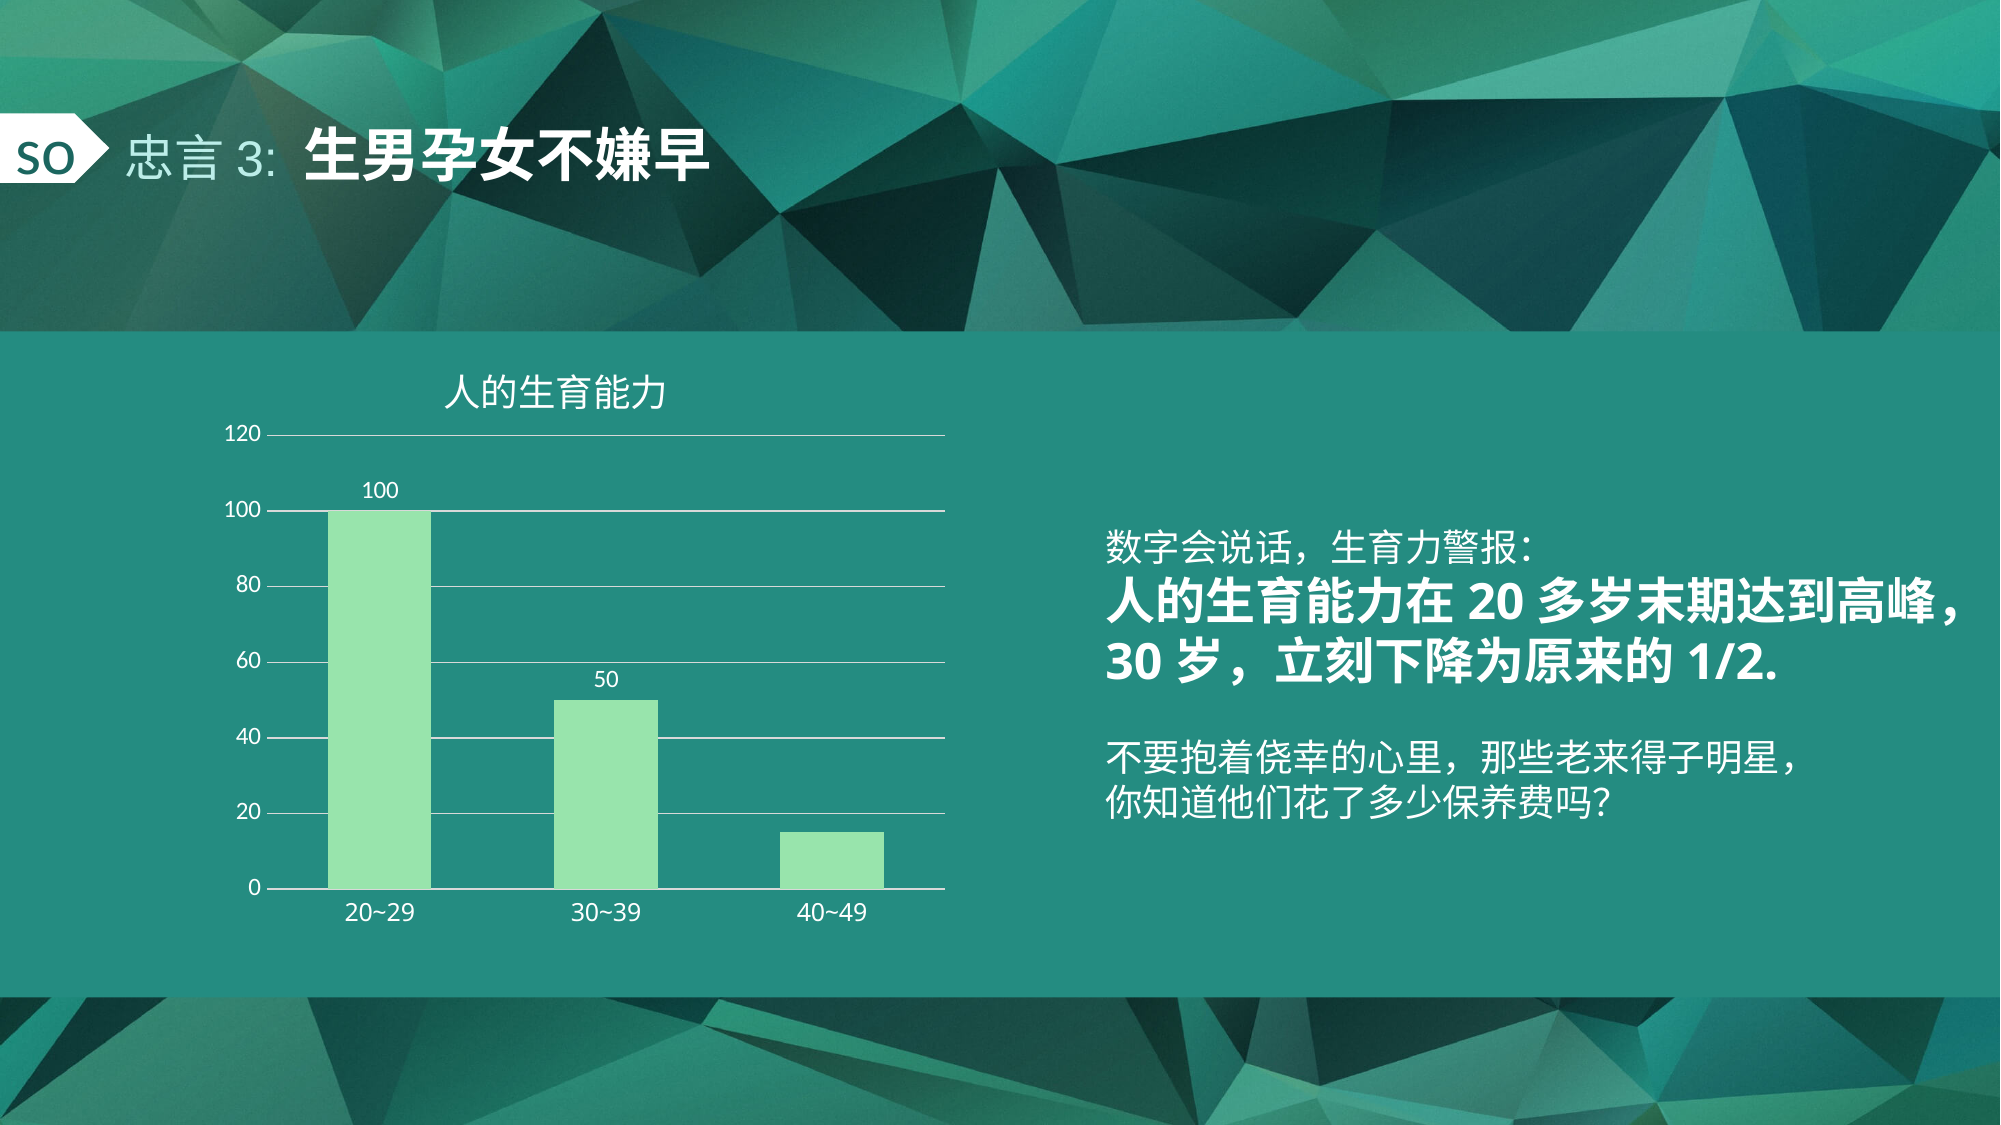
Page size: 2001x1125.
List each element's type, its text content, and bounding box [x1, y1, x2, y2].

picture [0, 0, 2000, 330]
text_box so [0, 112, 111, 184]
text_box 人的生育能力 [428, 362, 740, 412]
text_box 忠言3: 生男孕女不嫌早 [109, 111, 1371, 196]
picture [0, 998, 2000, 1125]
text_box [0, 330, 2000, 998]
text_box 数字会说话，生育力警报： 人的生育能力在20多岁末期达到高峰，30岁，立刻下降为原来的1/2. 不要抱着侥幸的心里，那些老来得子明星， 你知道他们花了多少保养费吗？ [1090, 517, 1981, 832]
chart [208, 412, 961, 941]
